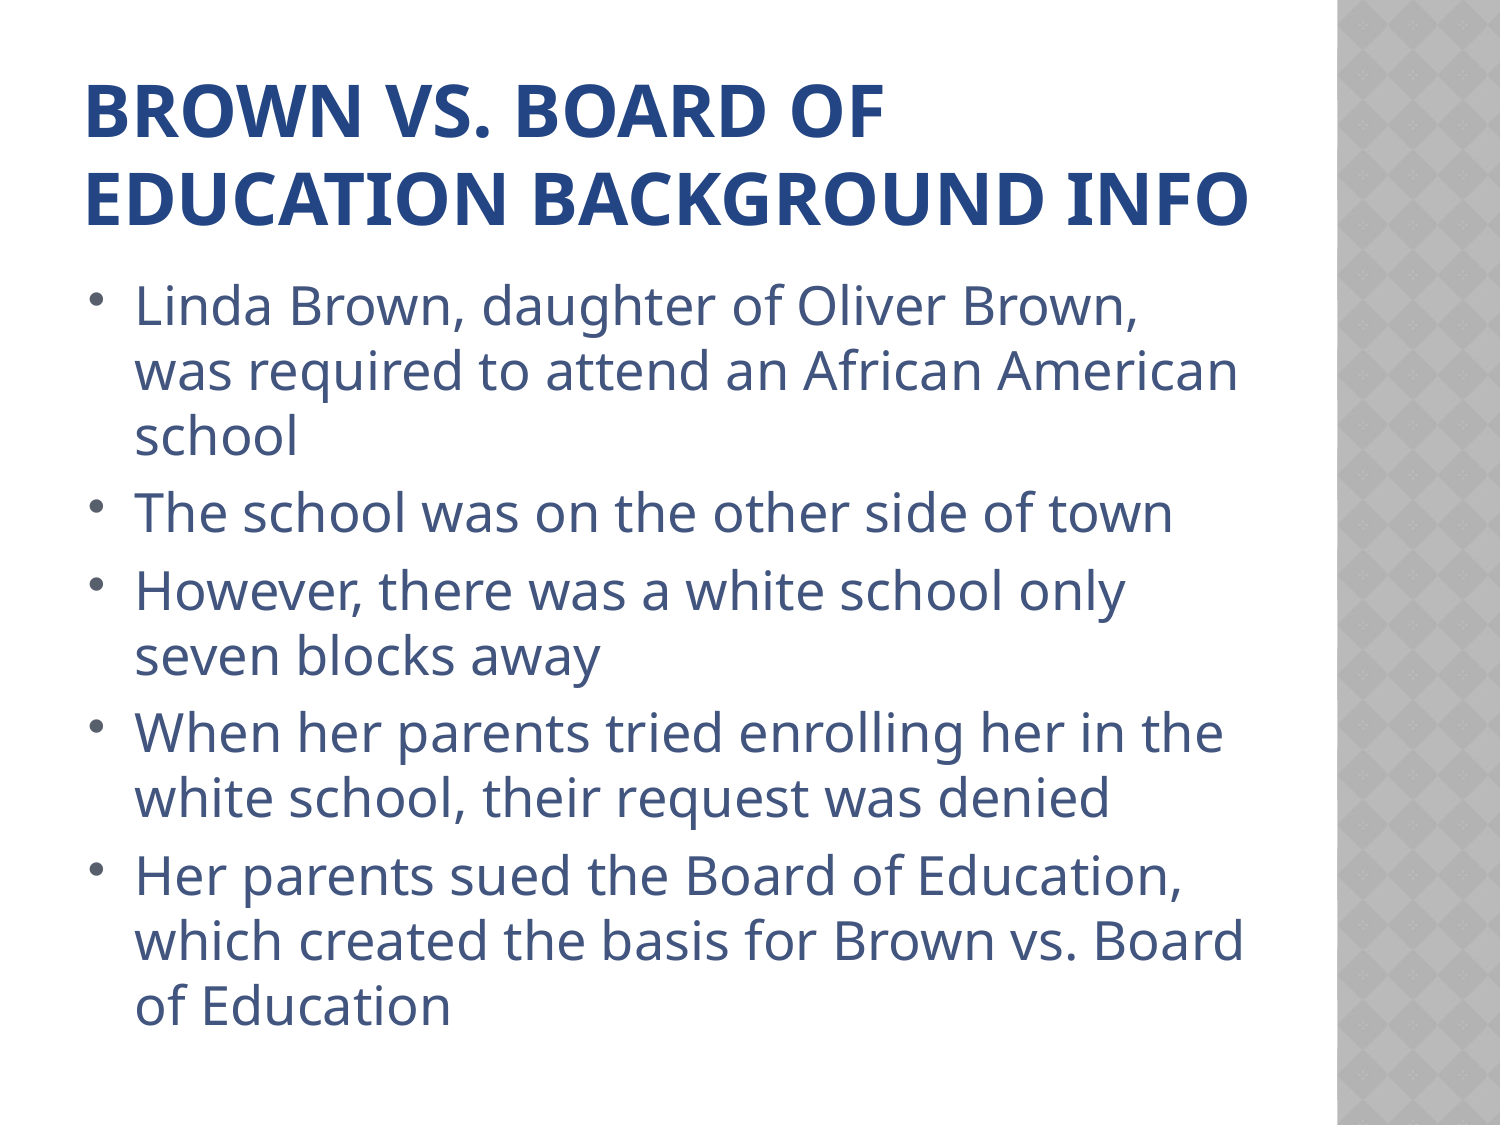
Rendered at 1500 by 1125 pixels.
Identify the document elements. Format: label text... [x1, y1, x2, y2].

list Linda Brown, daughter of Oliver Brown, was required to attend an African American school The school was on the other side of town However, there was a white school only seven blocks away When her parents tried enrolling her in the white school, their request was denied Her parents sued the Board of Education, which created the basis for Brown vs. Board of Education [75, 264, 1263, 1059]
title Brown vs. board of education background info [75, 52, 1263, 240]
